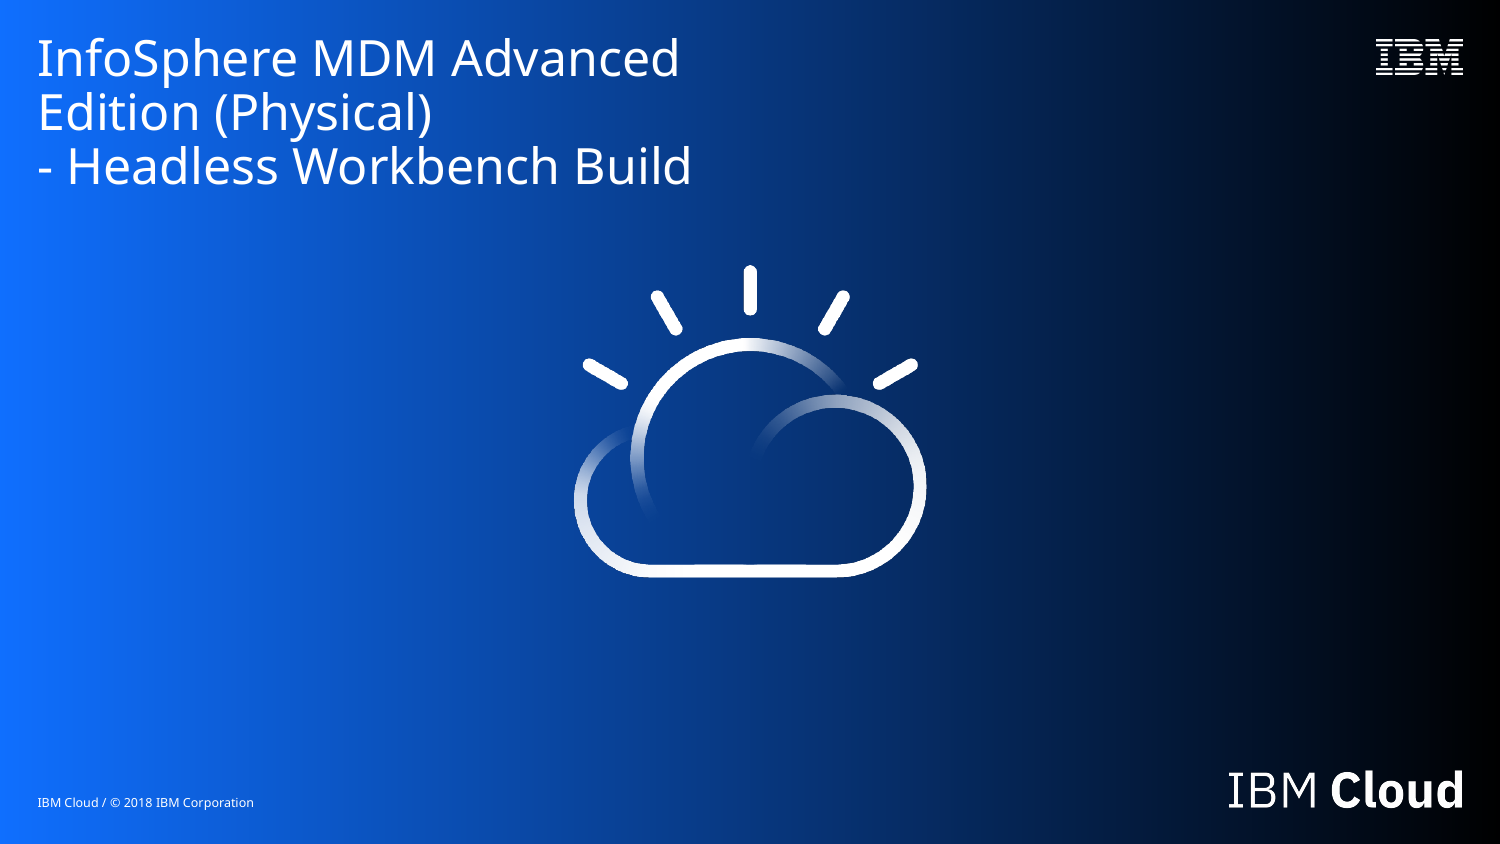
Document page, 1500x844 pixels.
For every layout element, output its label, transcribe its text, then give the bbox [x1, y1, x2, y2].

footer IBM Cloud / © 2018 IBM Corporation [37, 791, 1088, 815]
picture [1215, 755, 1474, 821]
picture [750, 265, 927, 578]
picture [1376, 39, 1463, 75]
title InfoSphere MDM Advanced Edition (Physical) - Headless Workbench Build [37, 33, 750, 769]
